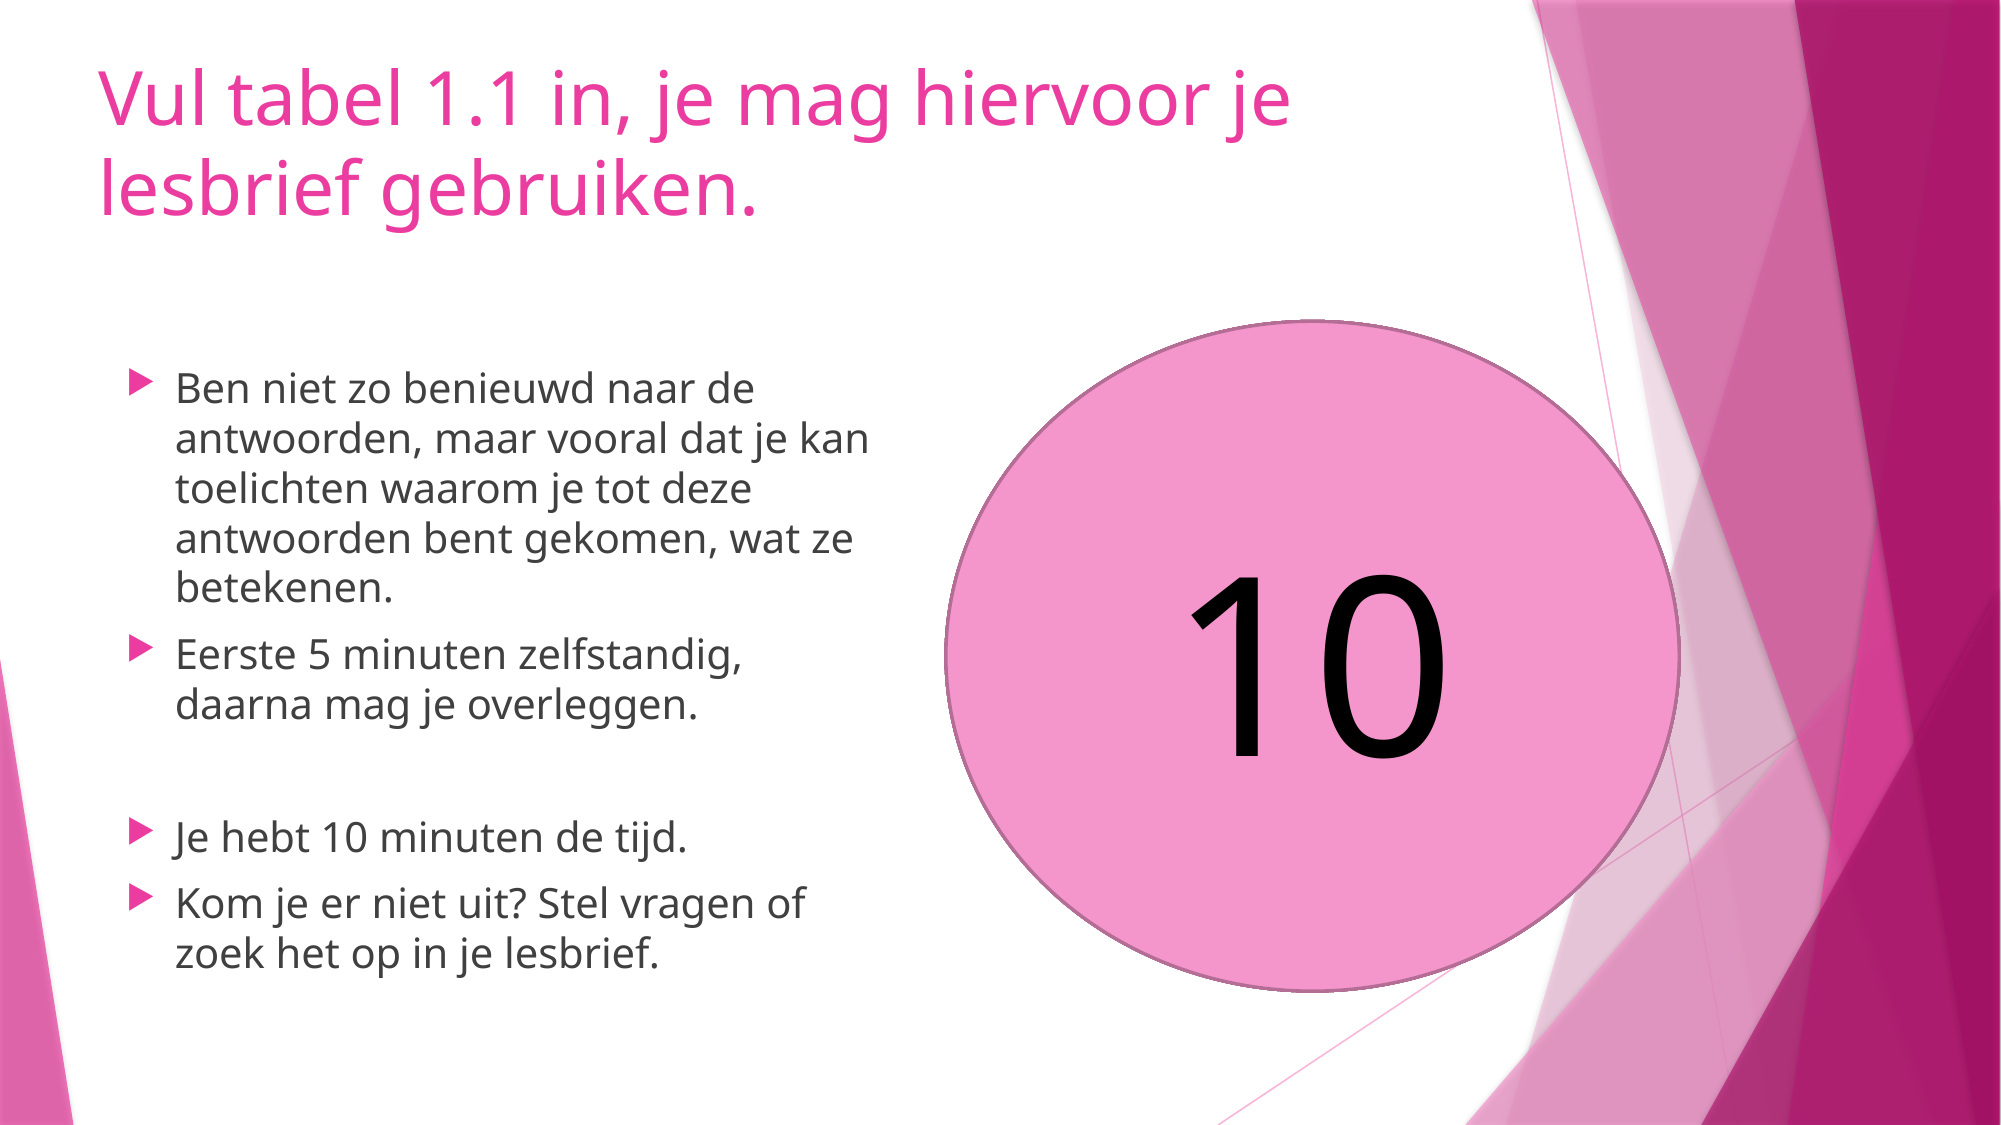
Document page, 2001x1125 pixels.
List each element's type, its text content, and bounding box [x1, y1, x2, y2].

list Ben niet zo benieuwd naar de antwoorden, maar vooral dat je kan toelichten waarom je tot deze antwoorden bent gekomen, wat ze betekenen. Eerste 5 minuten zelfstandig, daarna mag je overleggen. Je hebt 10 minuten de tijd. Kom je er niet uit? Stel vragen of zoek het op in je lesbrief. [111, 354, 896, 992]
title Vul tabel 1.1 in, je mag hiervoor je lesbrief gebruiken. [83, 42, 1494, 260]
text_box 10 [944, 319, 1681, 993]
